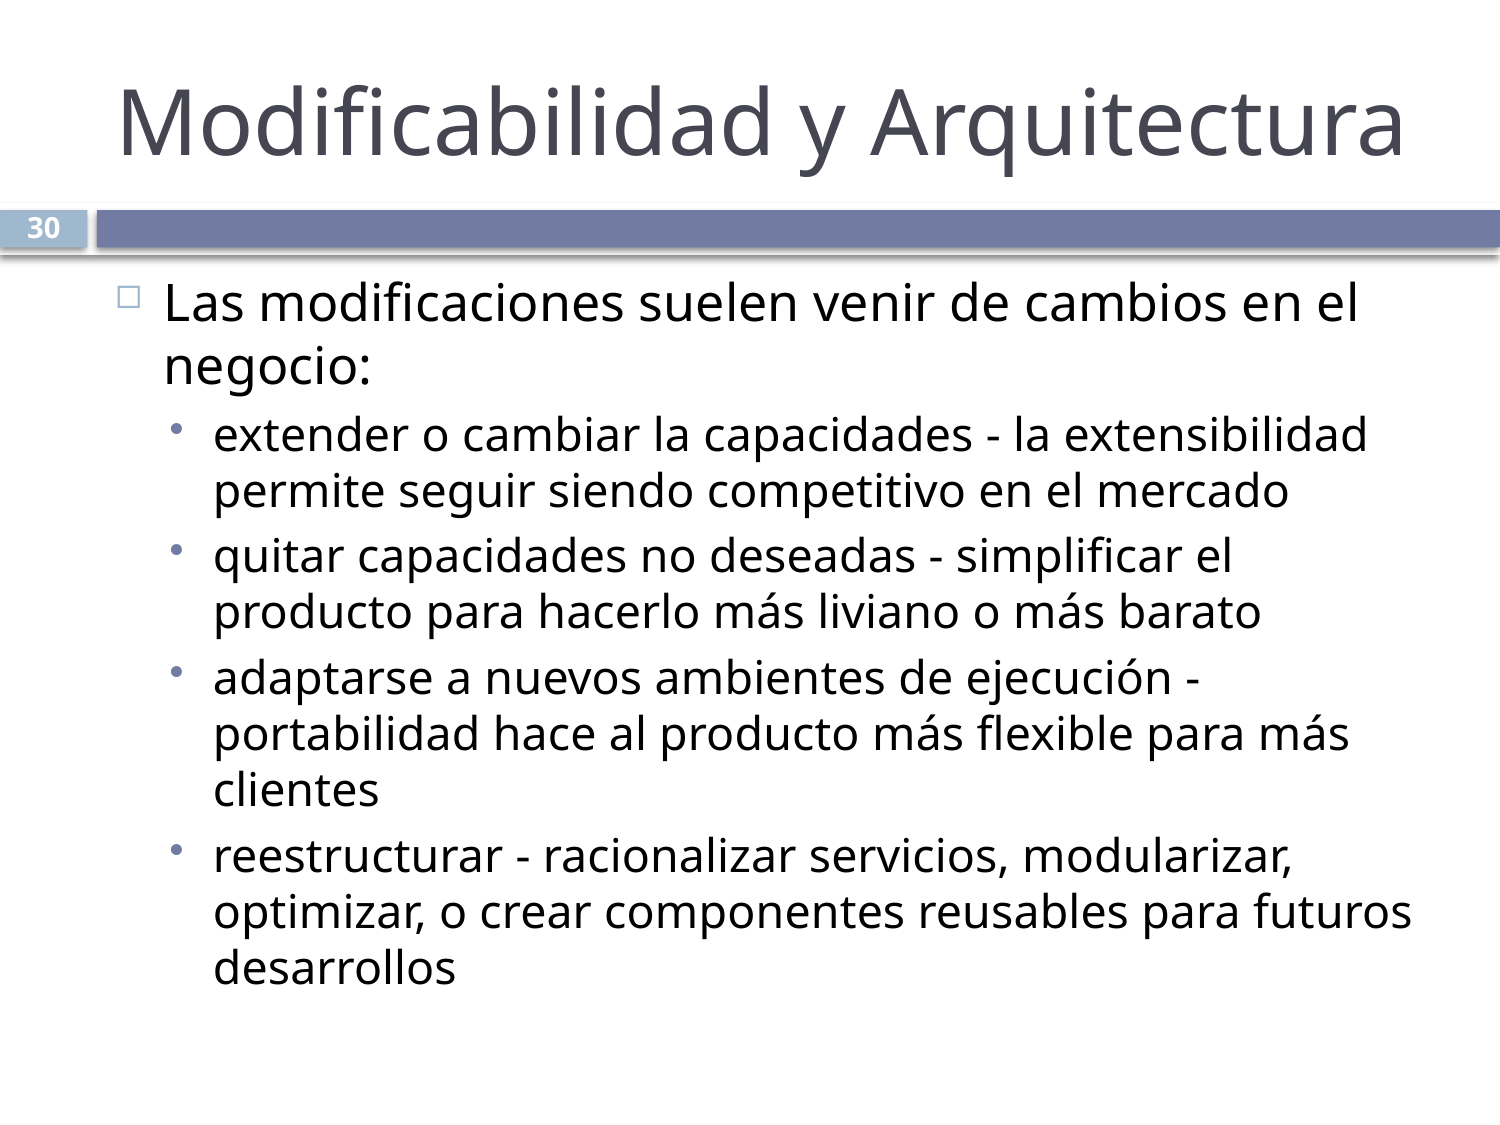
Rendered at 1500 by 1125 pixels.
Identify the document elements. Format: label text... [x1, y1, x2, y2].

title Modificabilidad y Arquitectura [100, 37, 1438, 200]
slide_number 30 [0, 208, 88, 249]
list Las modificaciones suelen venir de cambios en el negocio: extender o cambiar la capacidades - la extensibilidad permite seguir siendo competitivo en el mercado quitar capacidades no deseadas - simplificar el producto para hacerlo más liviano o más barato adaptarse a nuevos ambientes de ejecución - portabilidad hace al producto más flexible para más clientes reestructurar - racionalizar servicios, modularizar, optimizar, o crear componentes reusables para futuros desarrollos [100, 262, 1438, 1005]
